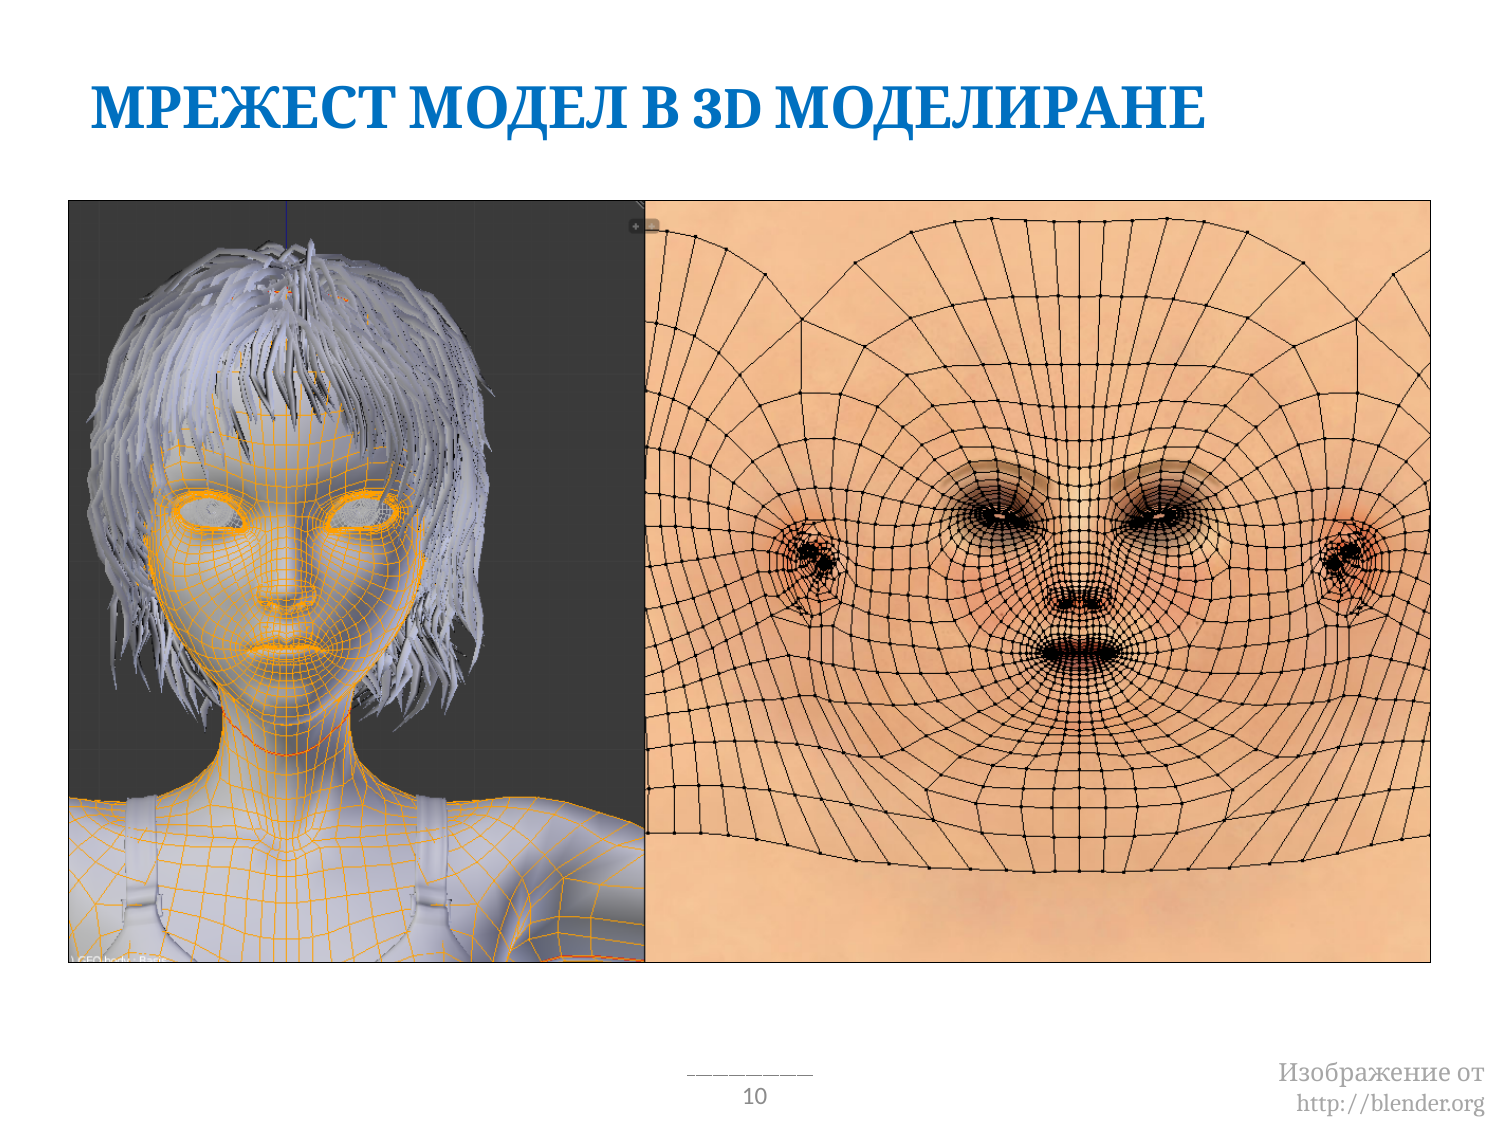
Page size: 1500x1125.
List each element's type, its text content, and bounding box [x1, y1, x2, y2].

text_box Изображение от http://blender.org [1112, 1049, 1500, 1124]
picture [68, 199, 1431, 963]
slide_number 10 [579, 1065, 930, 1125]
list Мрежест модел в 3D моделиране [75, 62, 1450, 1063]
